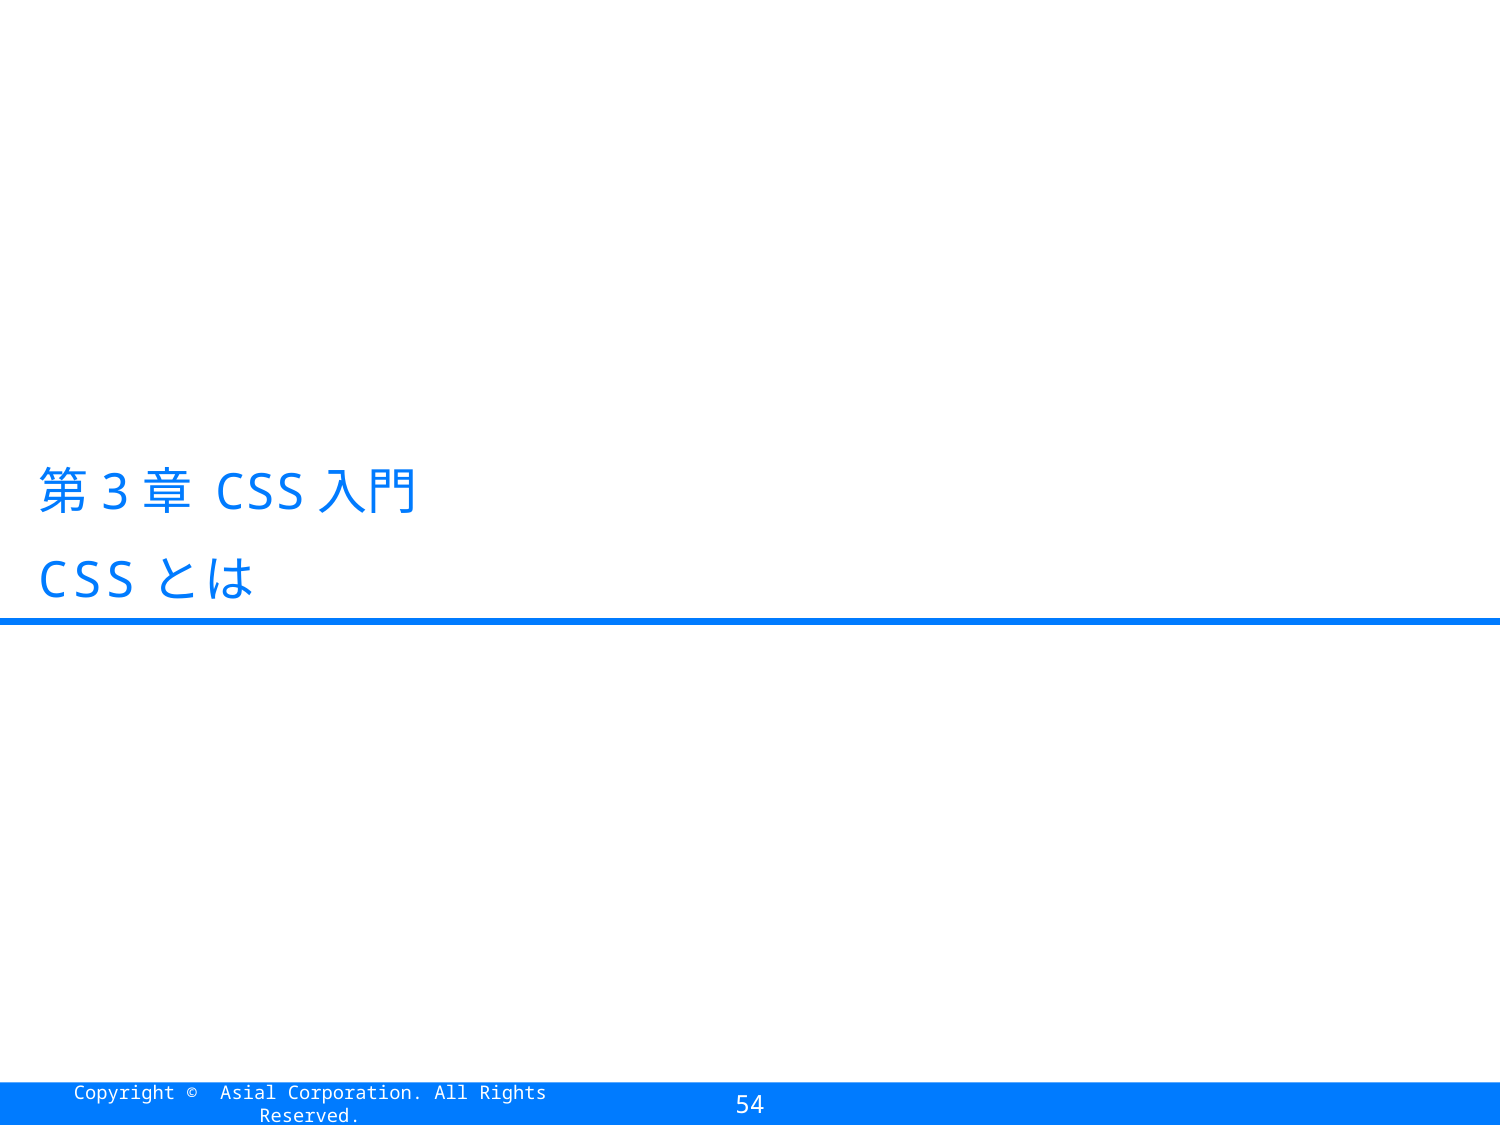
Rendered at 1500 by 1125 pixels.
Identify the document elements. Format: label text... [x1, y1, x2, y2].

slide_number 54 [581, 1075, 919, 1125]
title CSSとは [23, 538, 1500, 616]
list 第3章 CSS入門 [23, 444, 1500, 536]
